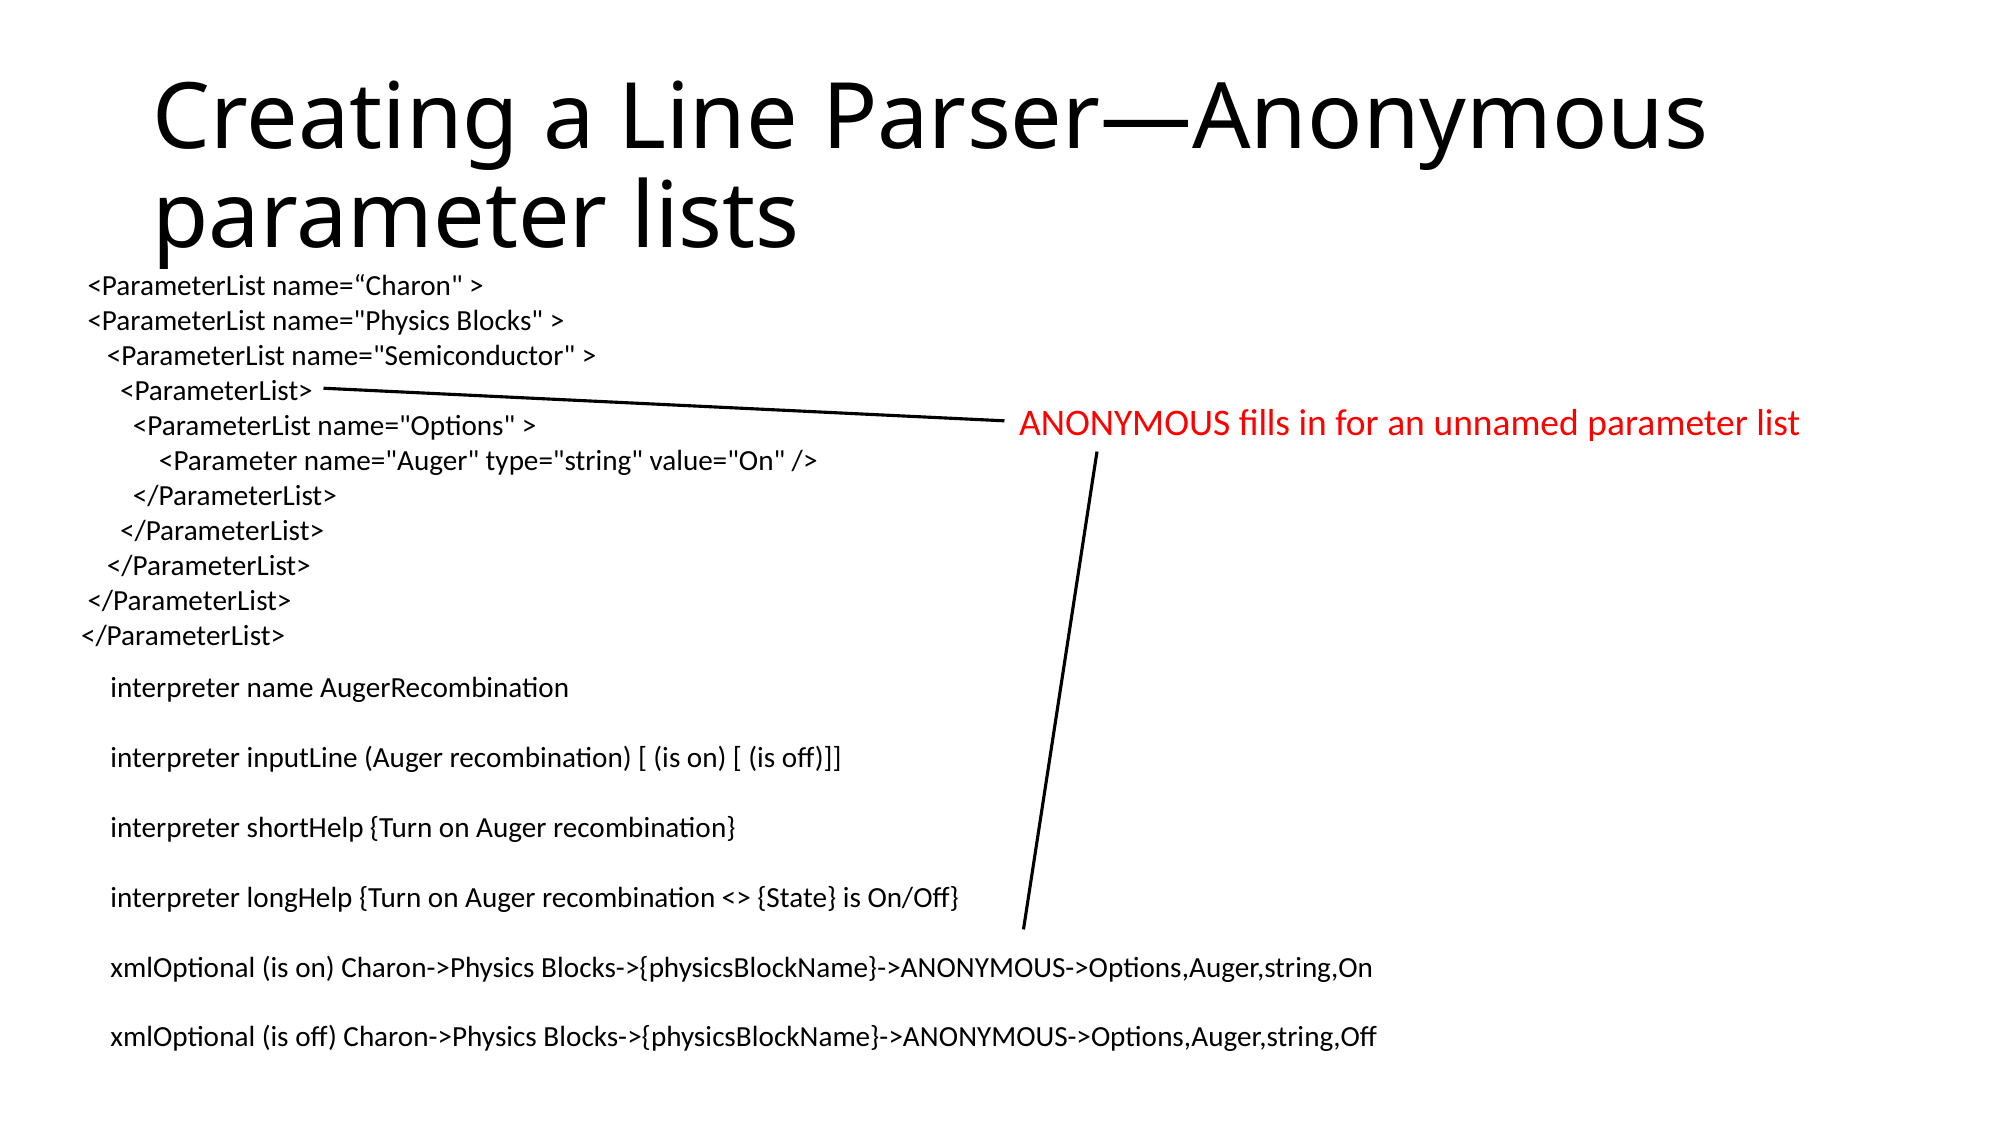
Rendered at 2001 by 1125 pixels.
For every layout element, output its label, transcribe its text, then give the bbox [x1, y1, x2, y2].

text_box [323, 388, 1000, 422]
title Creating a Line Parser—Anonymous parameter lists [137, 59, 1863, 278]
text_box interpreter name AugerRecombination interpreter inputLine (Auger recombination) [ (is on) [ (is off)]] interpreter shortHelp {Turn on Auger recombination} interpreter longHelp {Turn on Auger recombination <> {State} is On/Off} xmlOptional (is on) Charon->Physics Blocks->{physicsBlockName}->ANONYMOUS->Options,Auger,string,On xmlOptional (is off) Charon->Physics Blocks->{physicsBlockName}->ANONYMOUS->Options,Auger,string,Off [95, 625, 1821, 1061]
text_box ANONYMOUS fills in for an unnamed parameter list [1004, 390, 1816, 451]
text_box <ParameterList name=“Charon" > <ParameterList name="Physics Blocks" > <ParameterList name="Semiconductor" > <ParameterList> <ParameterList name="Options" > <Parameter name="Auger" type="string" value="On" /> </ParameterList> </ParameterList> </ParameterList> </ParameterList> </ParameterList> [66, 259, 1262, 659]
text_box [1023, 451, 1098, 930]
